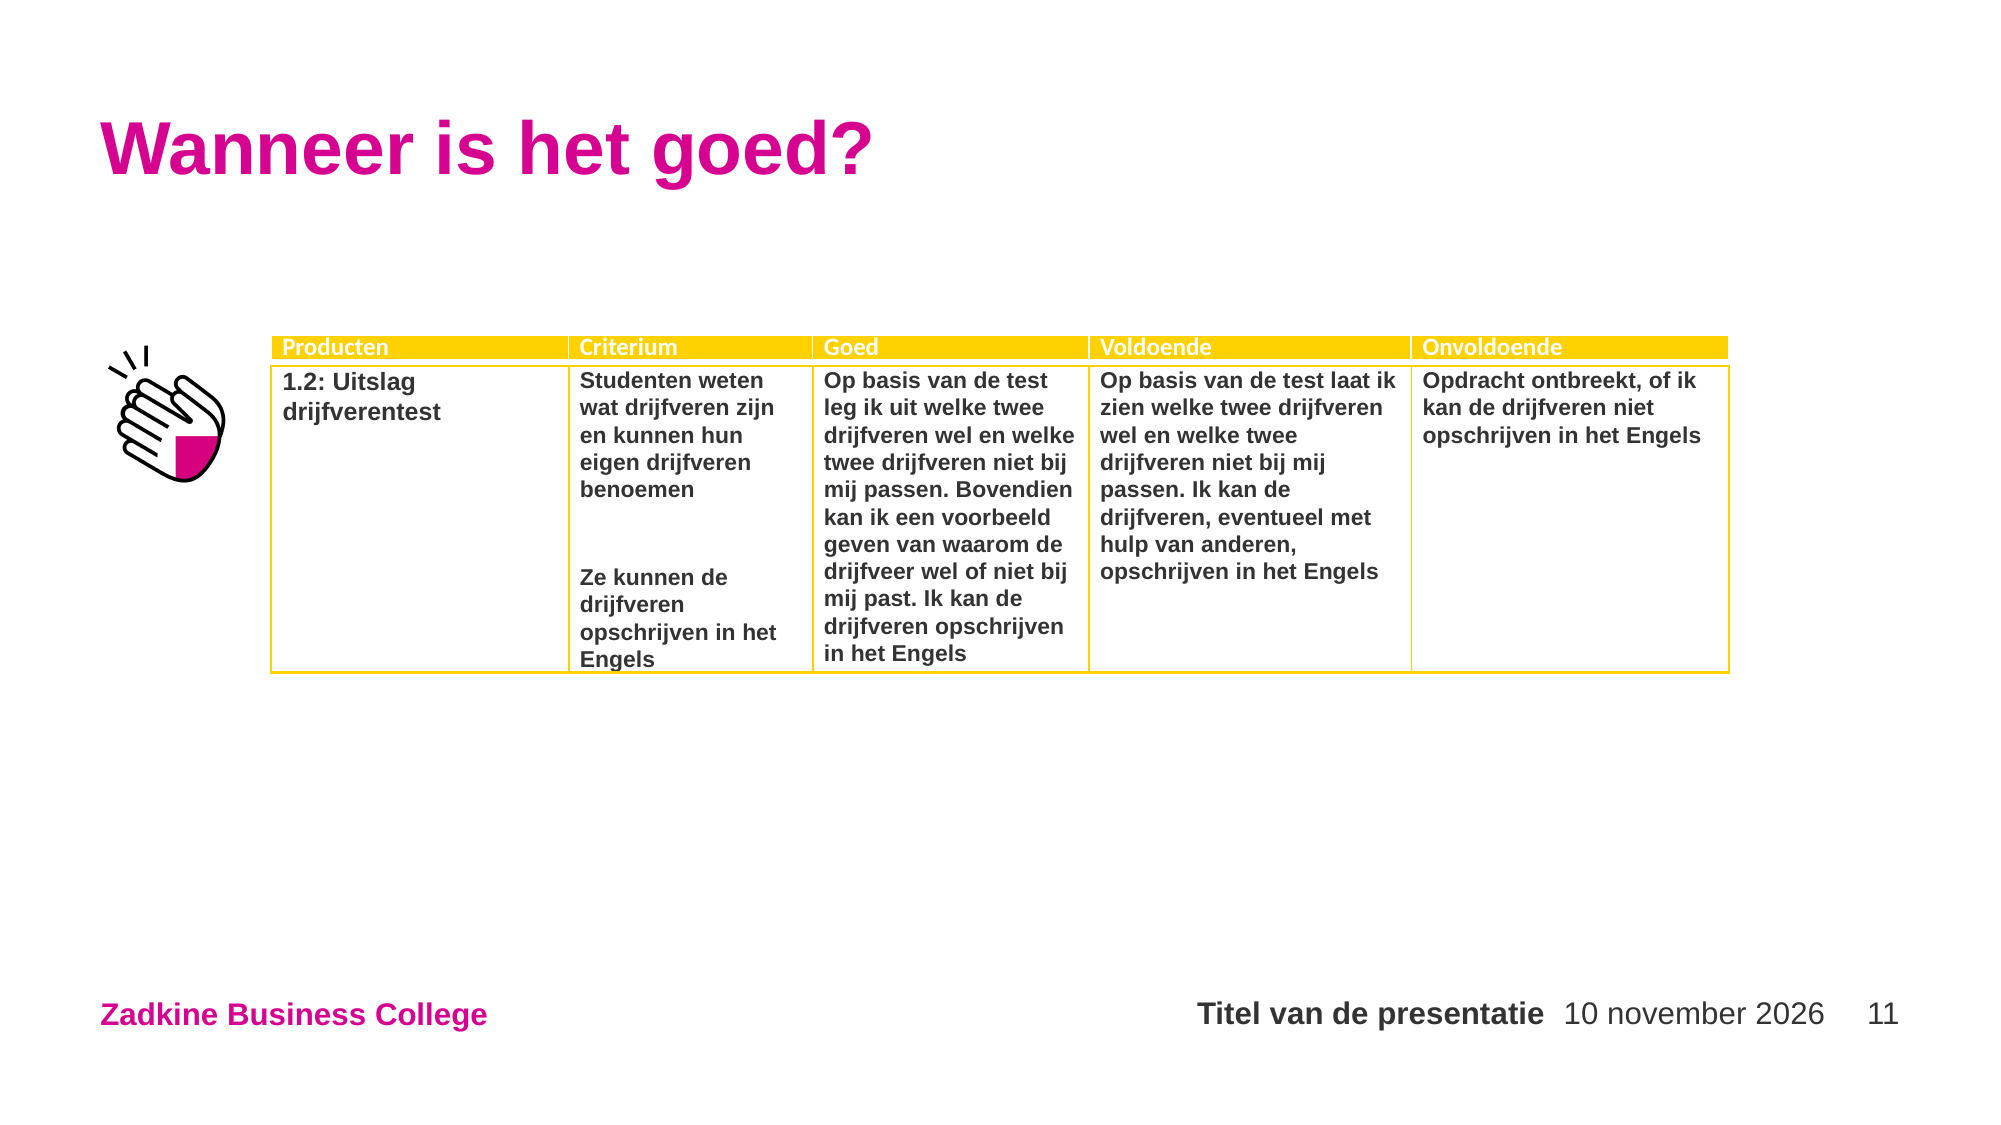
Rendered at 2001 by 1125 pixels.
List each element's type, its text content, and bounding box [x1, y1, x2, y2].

table_header Studenten weten wat drijfveren zijn en kunnen hun eigen drijfveren benoemen Ze kunnen de drijfveren opschrijven in het Engels [570, 367, 812, 671]
table_header Onvoldoende [1412, 336, 1728, 359]
table_header Opdracht ontbreekt, of ik kan de drijfveren niet opschrijven in het Engels [1412, 367, 1728, 671]
table_header Producten [300, 336, 568, 359]
title Wanneer is het goed? [100, 100, 1900, 190]
table_header Op basis van de test laat ik zien welke twee drijfveren wel en welke twee drijfveren niet bij mij passen. Ik kan de drijfveren, eventueel met hulp van anderen, opschrijven in het Engels [1090, 367, 1411, 671]
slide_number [1546, 993, 1825, 1033]
table_header Criterium [569, 336, 812, 359]
table_header 1.2: Uitslag drijfverentest [272, 367, 568, 671]
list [33, 281, 300, 547]
footer Titel van de presentatie [870, 993, 1546, 1033]
table_header Op basis van de test leg ik uit welke twee drijfveren wel en welke twee drijfveren niet bij mij passen. Bovendien kan ik een voorbeeld geven van waarom de drijfveer wel of niet bij mij past. Ik kan de drijfveren opschrijven in het Engels [814, 367, 1088, 671]
table_header Goed [813, 336, 1088, 359]
slide_number 11 [1825, 993, 1900, 1033]
table_header Voldoende [1090, 336, 1410, 359]
